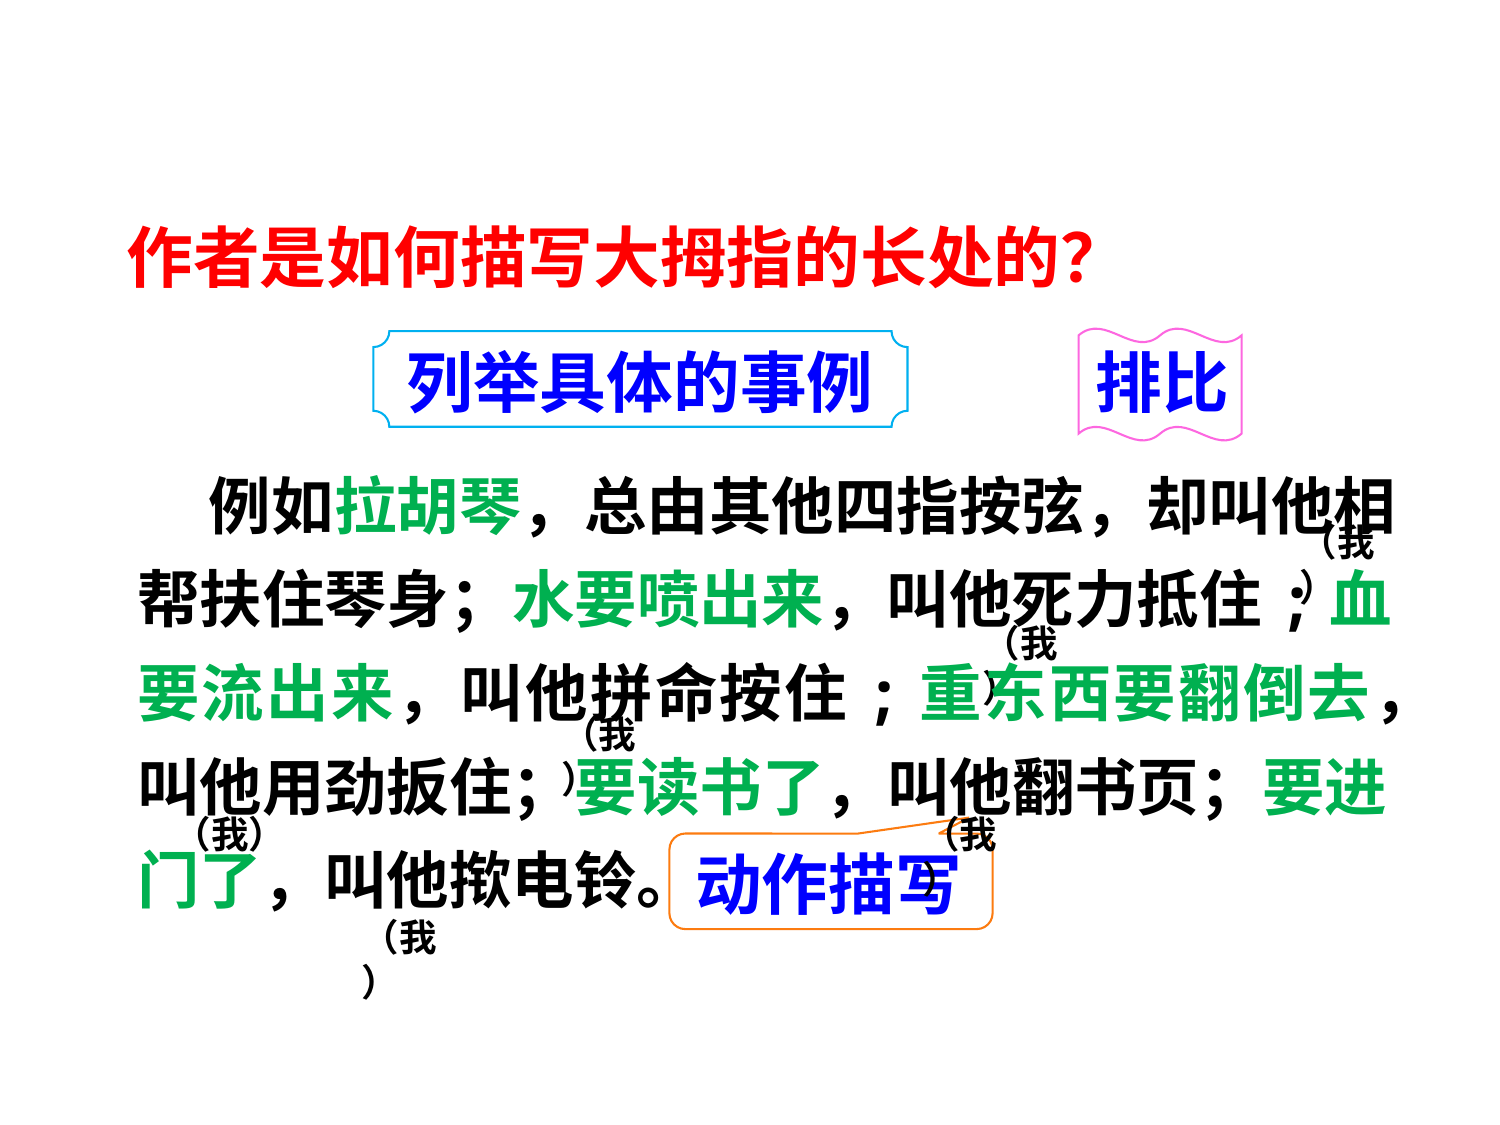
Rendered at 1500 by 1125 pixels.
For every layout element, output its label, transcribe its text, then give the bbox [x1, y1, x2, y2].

text_box [508, 338, 1027, 435]
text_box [373, 331, 926, 430]
text_box （我） [346, 924, 483, 1012]
text_box 作者是如何描写大拇指的长处的？ [111, 208, 1143, 304]
text_box 例如拉胡琴，总由其他四指按弦，却叫他相帮扶住琴身；水要喷出来，叫他死力抵住;血要流出来，叫他拼命按住;重东西要翻倒去，叫他用劲扳住；要读书了，叫他翻书页；要进门了，叫他揿电铃。 [122, 440, 1441, 924]
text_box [669, 833, 1004, 932]
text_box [1078, 328, 1259, 441]
